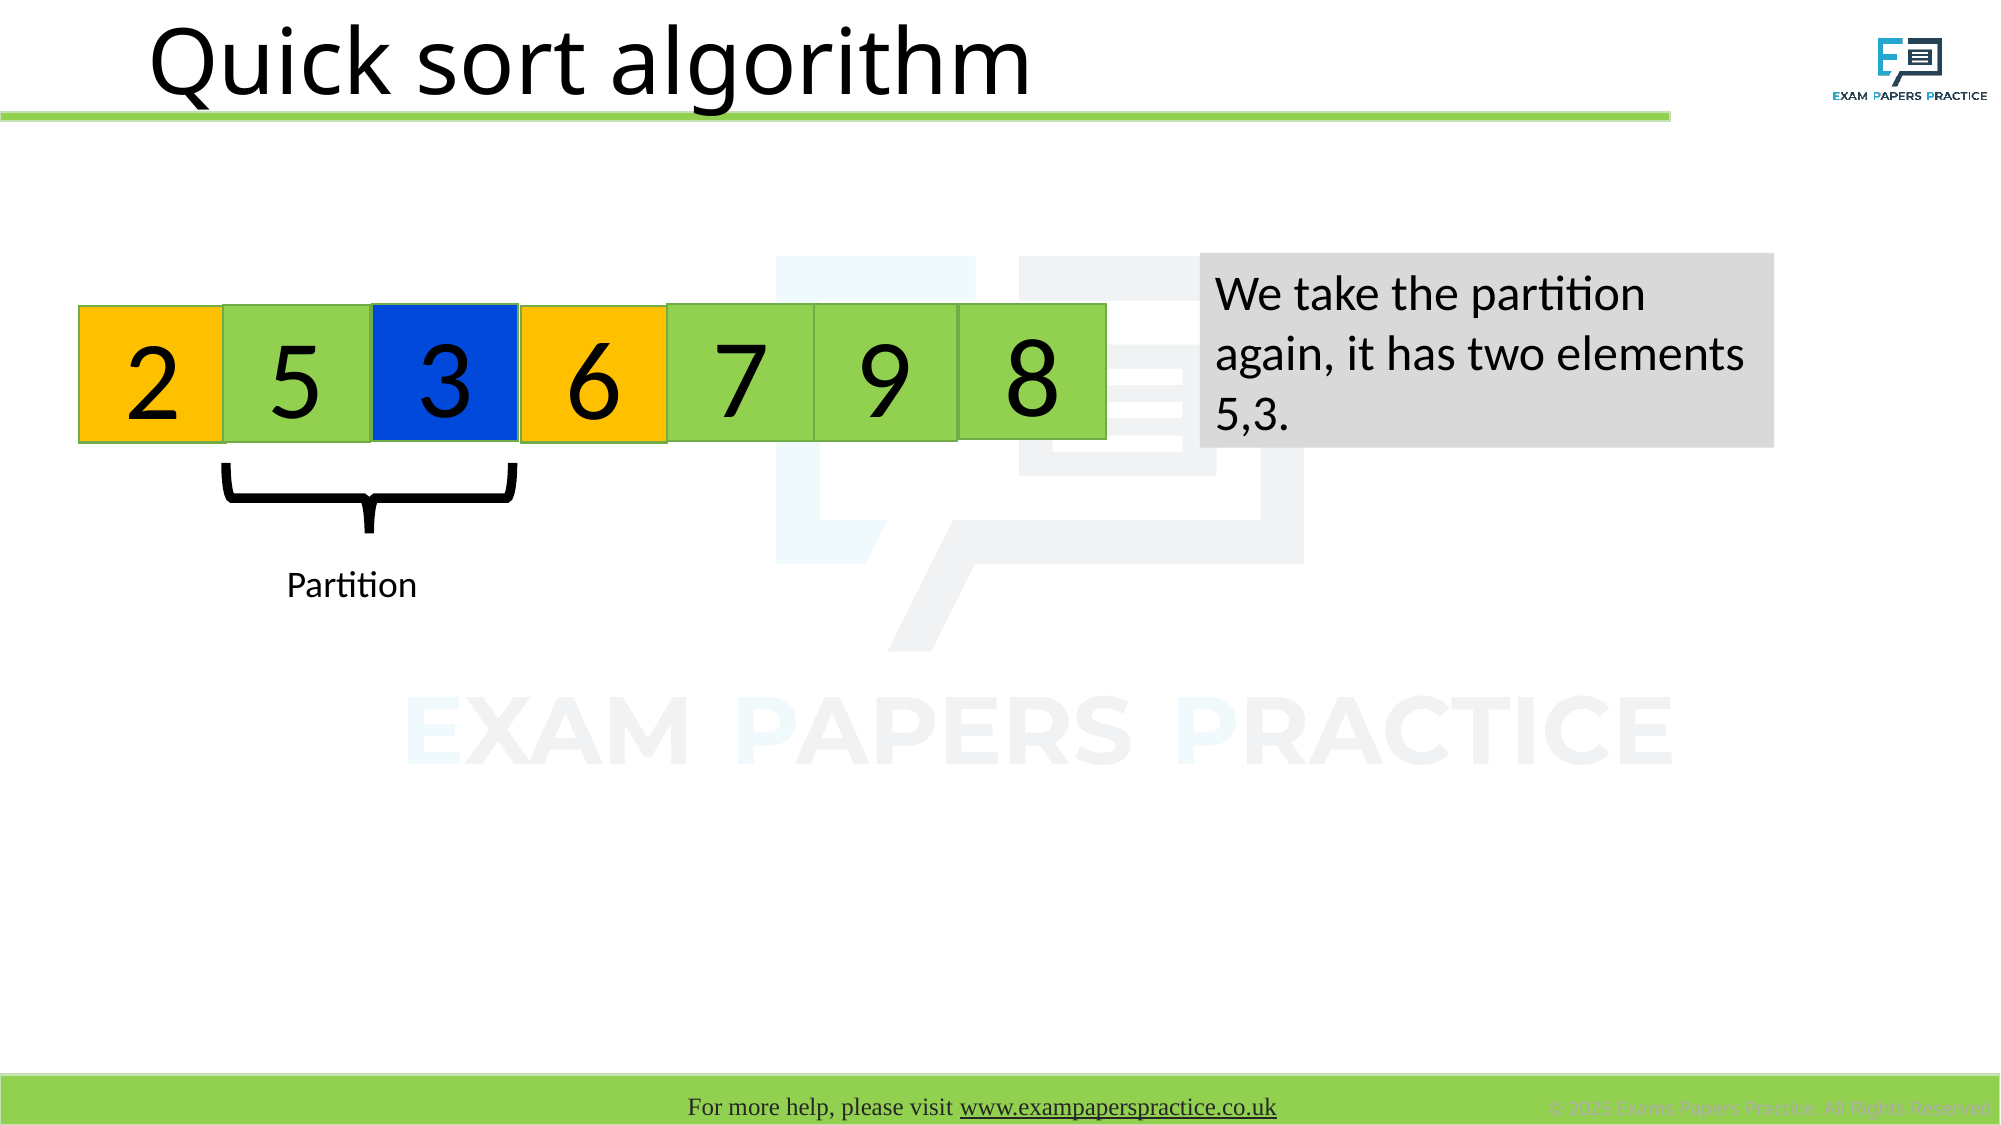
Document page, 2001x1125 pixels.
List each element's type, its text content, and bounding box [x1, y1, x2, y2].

text_box [225, 462, 514, 534]
text_box 9 [815, 303, 958, 442]
text_box Partition [272, 552, 513, 612]
title Quick sort algorithm [132, 0, 1200, 162]
text_box 8 [958, 303, 1107, 440]
text_box 5 [222, 304, 371, 443]
text_box 2 [78, 305, 227, 444]
text_box 6 [520, 305, 668, 444]
text_box 7 [666, 303, 815, 442]
text_box 3 [371, 303, 519, 442]
text_box We take the partition again, it has two elements 5,3. [1199, 252, 1775, 448]
